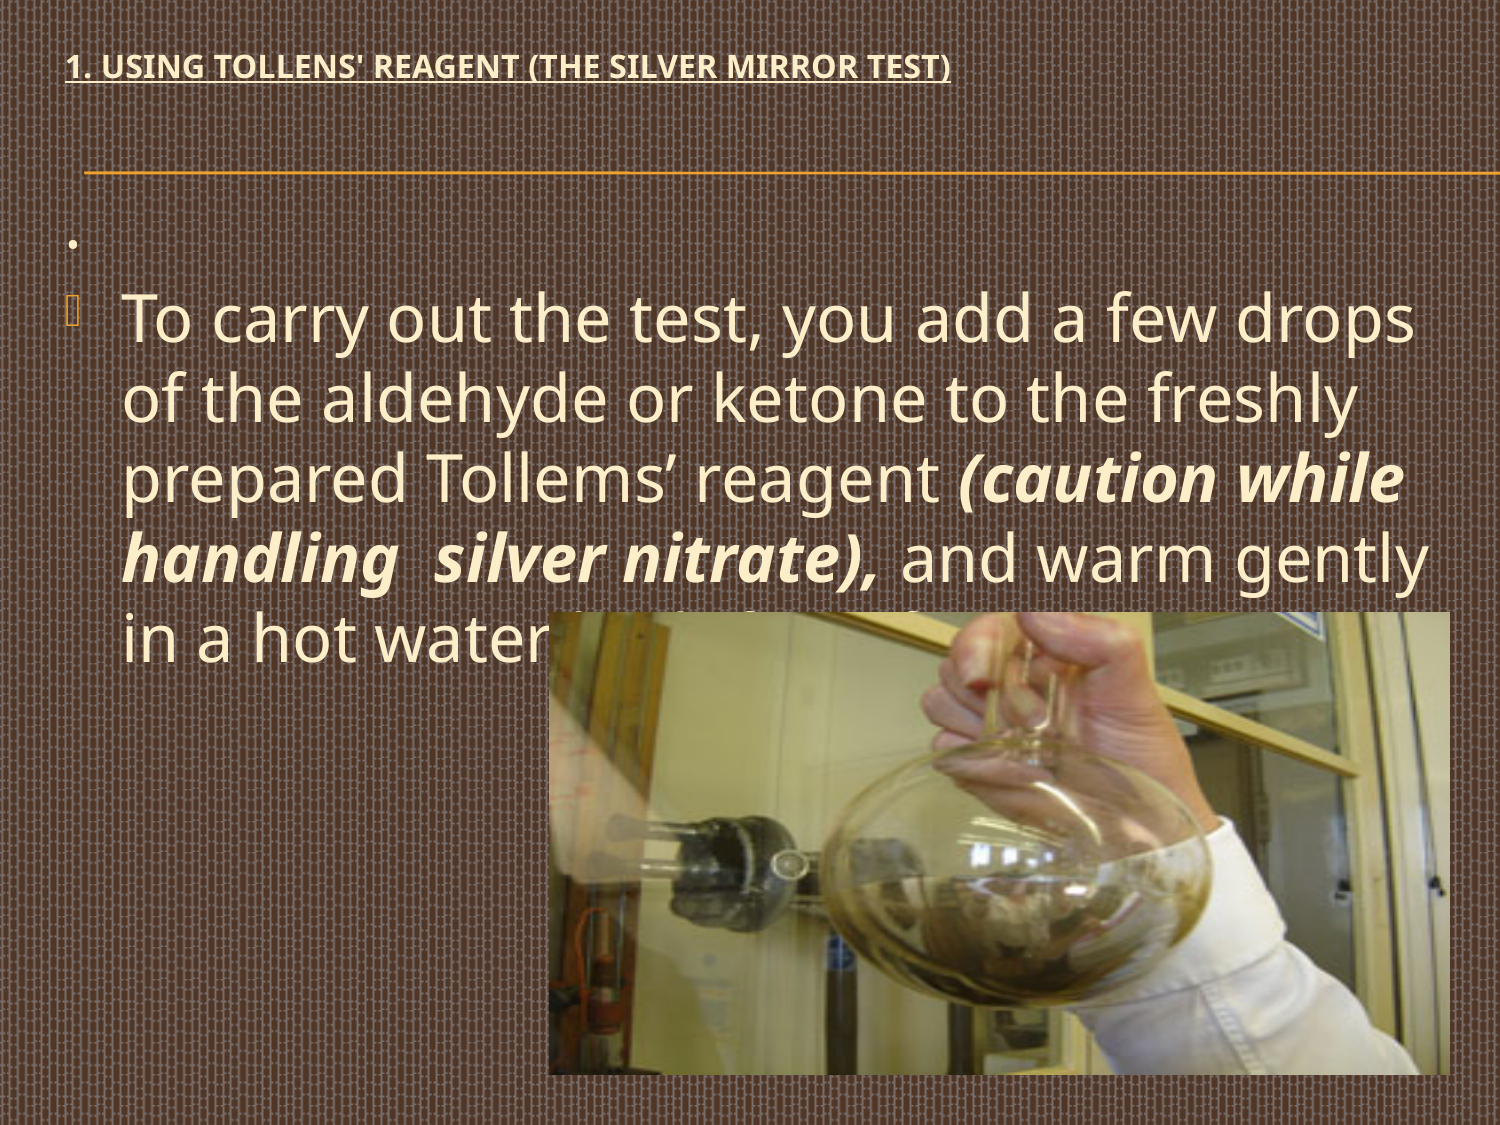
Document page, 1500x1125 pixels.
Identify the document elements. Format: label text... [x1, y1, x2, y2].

title 1. Using Tollens' reagent (the silver mirror test) [50, 0, 1475, 138]
list . To carry out the test, you add a few drops of the aldehyde or ketone to the freshly prepared Tollems’ reagent (caution while handling silver nitrate), and warm gently in a hot water bath for a few minutes. [50, 174, 1475, 1125]
picture [549, 612, 1451, 1076]
